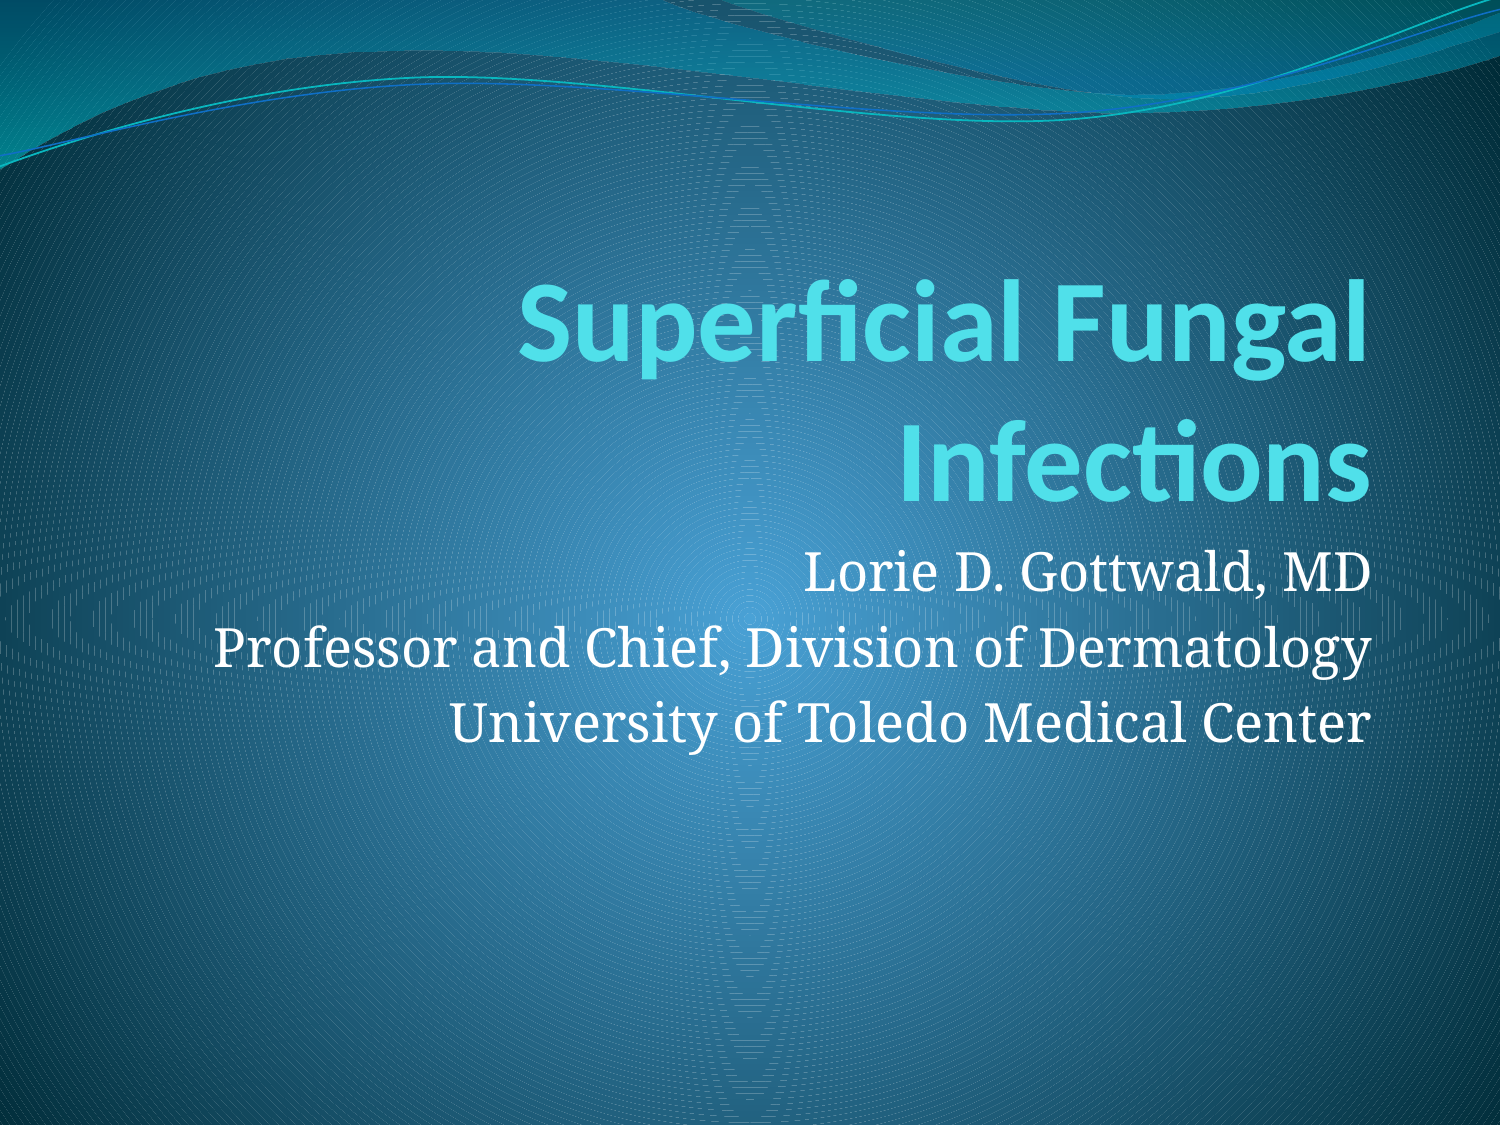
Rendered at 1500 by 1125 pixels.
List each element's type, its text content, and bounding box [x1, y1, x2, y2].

subtitle Lorie D. Gottwald, MD Professor and Chief, Division of Dermatology University of Toledo Medical Center [87, 529, 1377, 818]
title Superficial Fungal Infections [87, 224, 1376, 526]
